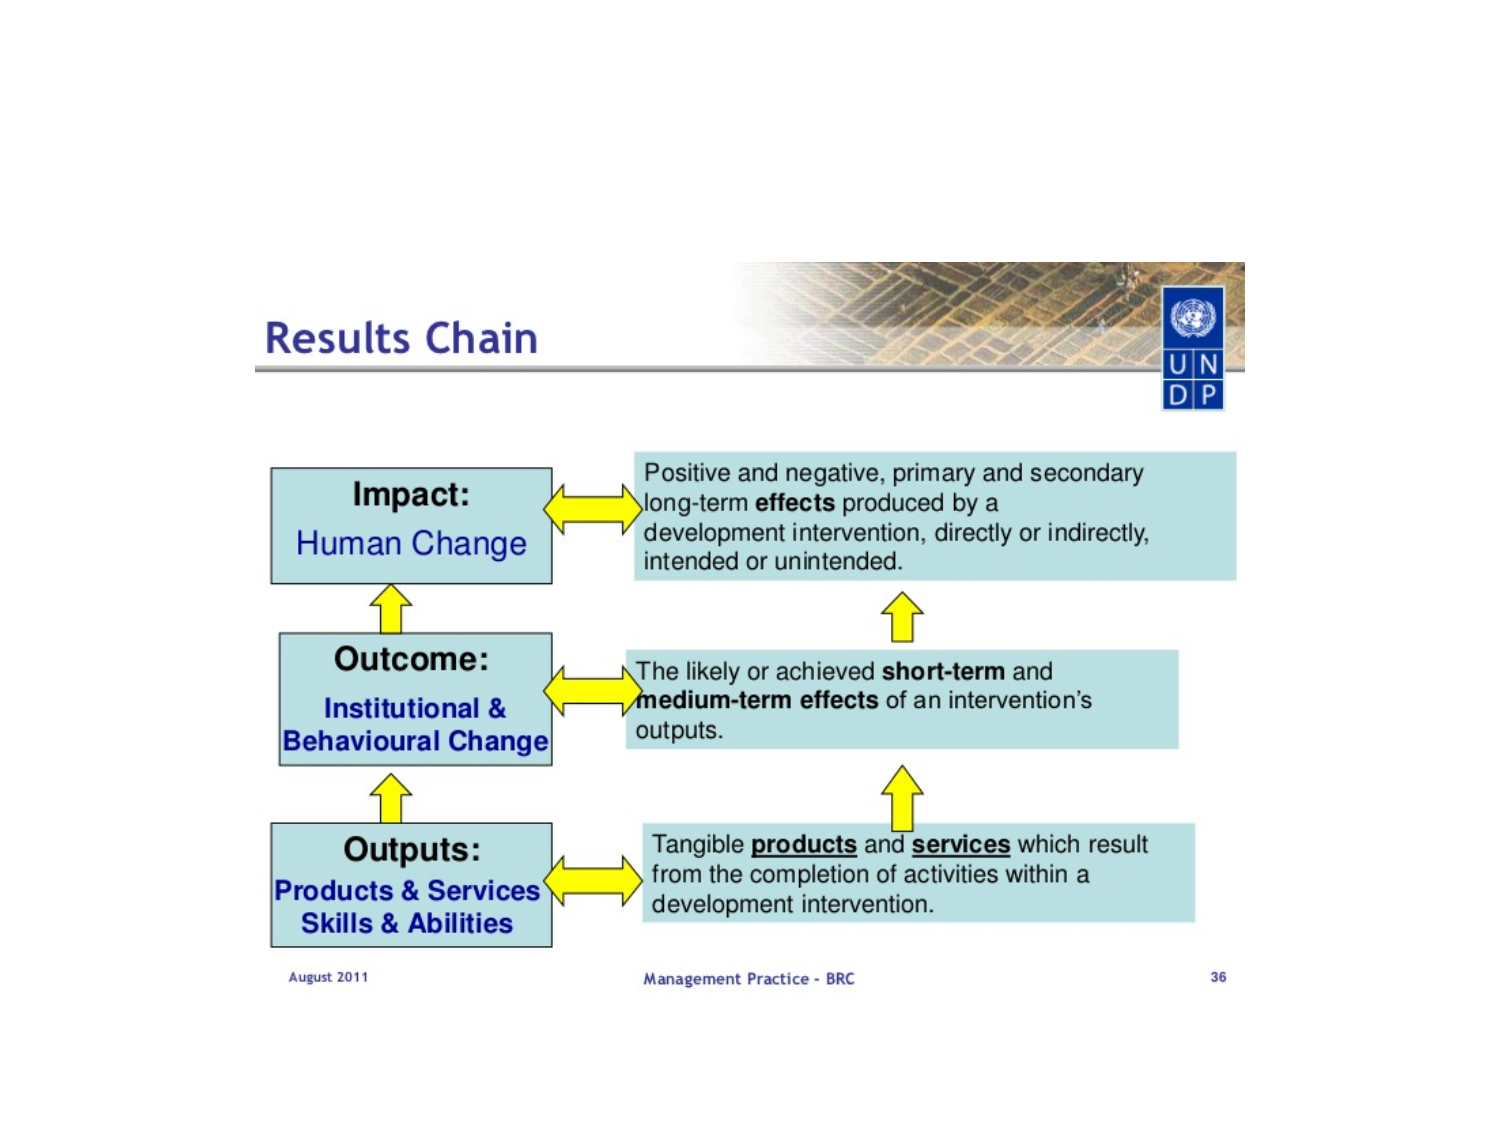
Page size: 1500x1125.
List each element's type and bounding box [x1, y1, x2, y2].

list [254, 262, 1246, 1006]
